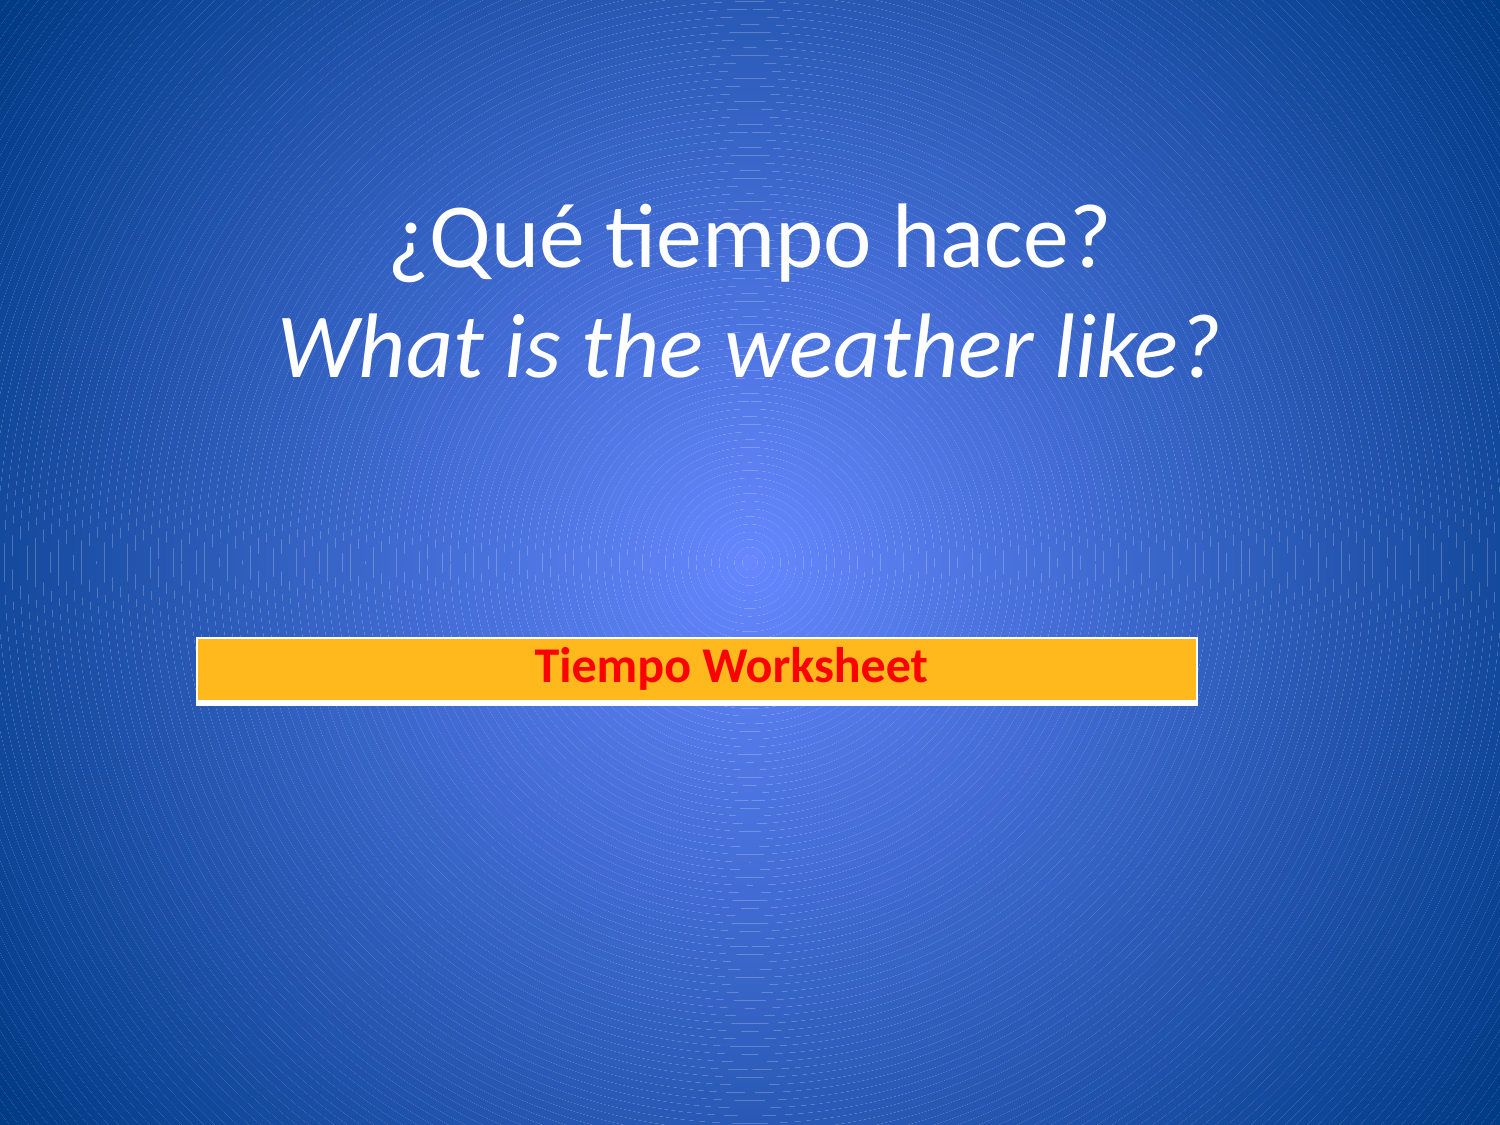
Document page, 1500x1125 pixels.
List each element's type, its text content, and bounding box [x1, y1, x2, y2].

table_header Tiempo Worksheet [198, 639, 1196, 700]
title ¿Qué tiempo hace? What is the weather like? [75, 45, 1425, 966]
